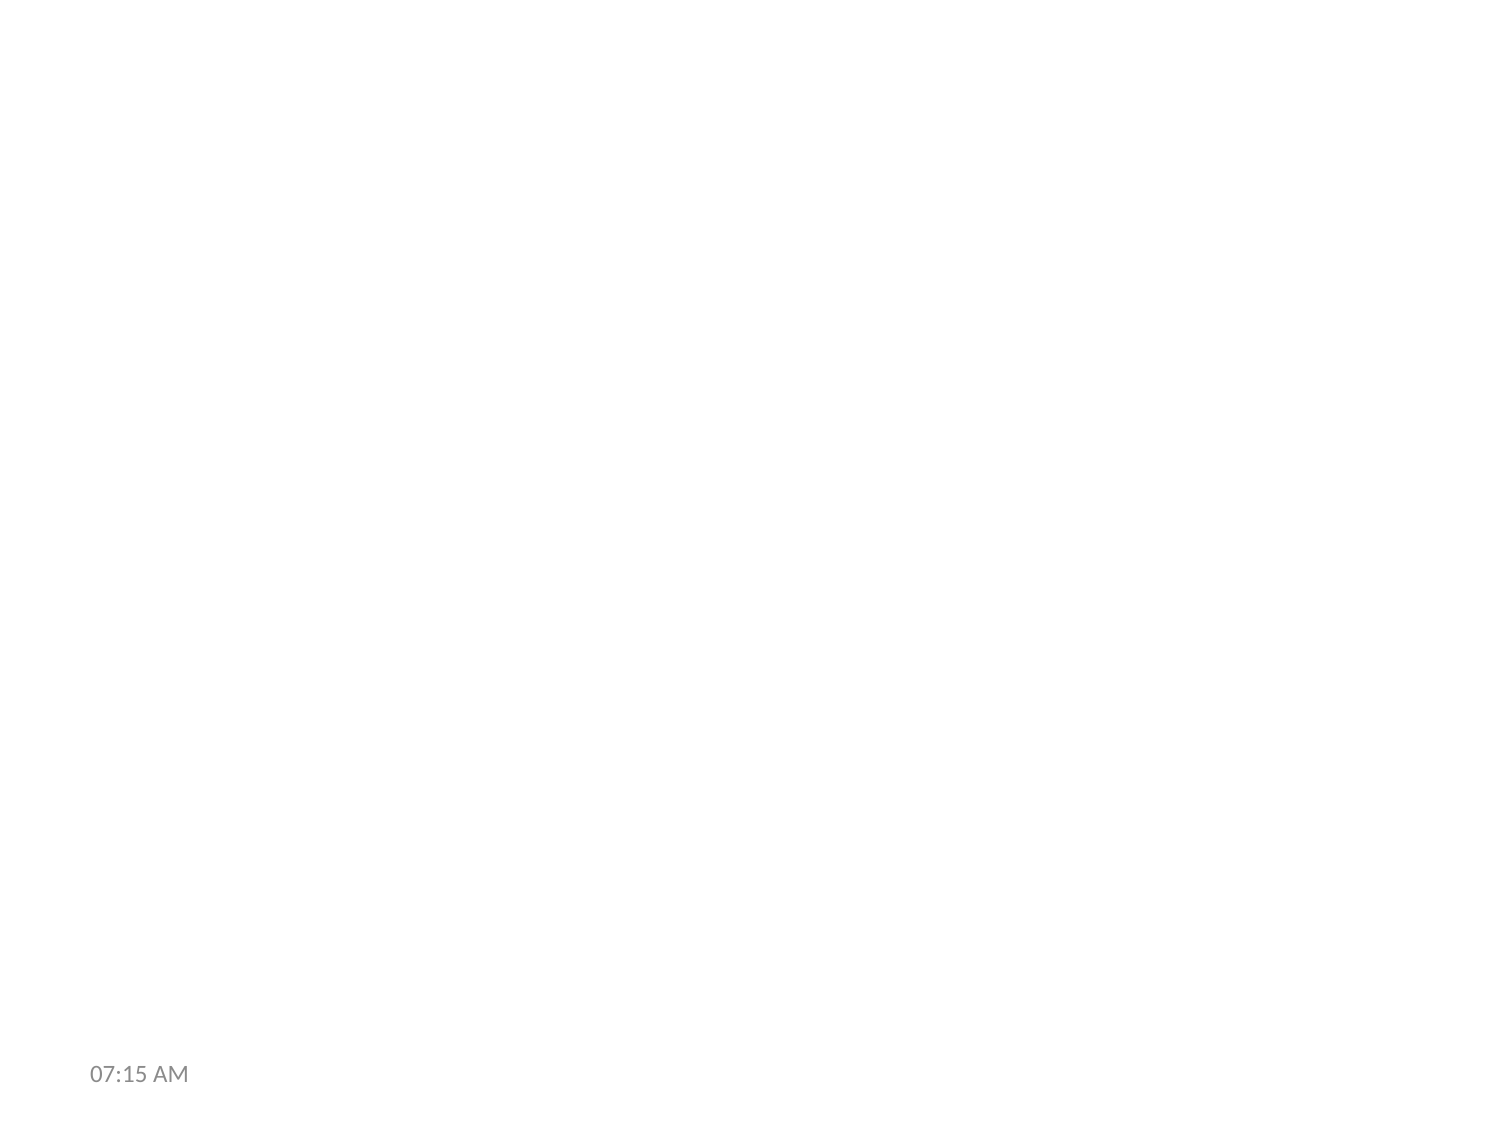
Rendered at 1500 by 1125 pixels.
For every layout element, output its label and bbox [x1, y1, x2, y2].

slide_number [75, 1042, 425, 1103]
